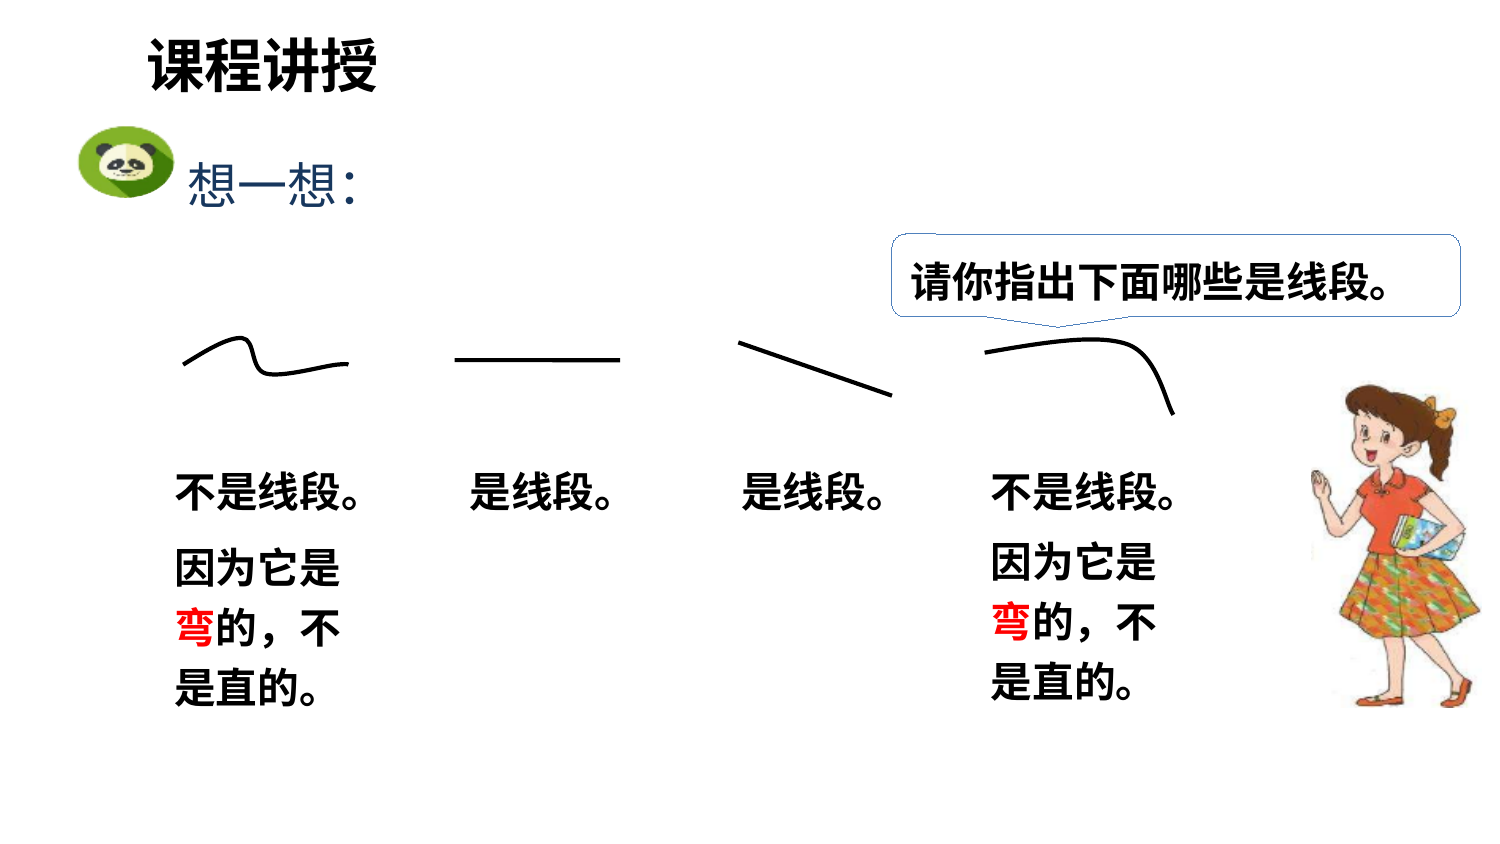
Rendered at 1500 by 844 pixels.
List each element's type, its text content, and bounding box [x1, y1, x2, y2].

picture [1311, 380, 1482, 709]
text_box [76, 122, 412, 224]
text_box 是线段。 [726, 448, 976, 524]
text_box 因为它是弯的，不是直的。 [159, 524, 384, 719]
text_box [182, 333, 1174, 416]
text_box 是线段。 [454, 448, 680, 524]
text_box 课程讲授 [131, 21, 419, 107]
text_box 不是线段。 [976, 448, 1248, 524]
text_box 请你指出下面哪些是线段。 [891, 233, 1461, 328]
text_box 不是线段。 [159, 448, 420, 524]
text_box 因为它是弯的，不是直的。 [975, 518, 1201, 714]
